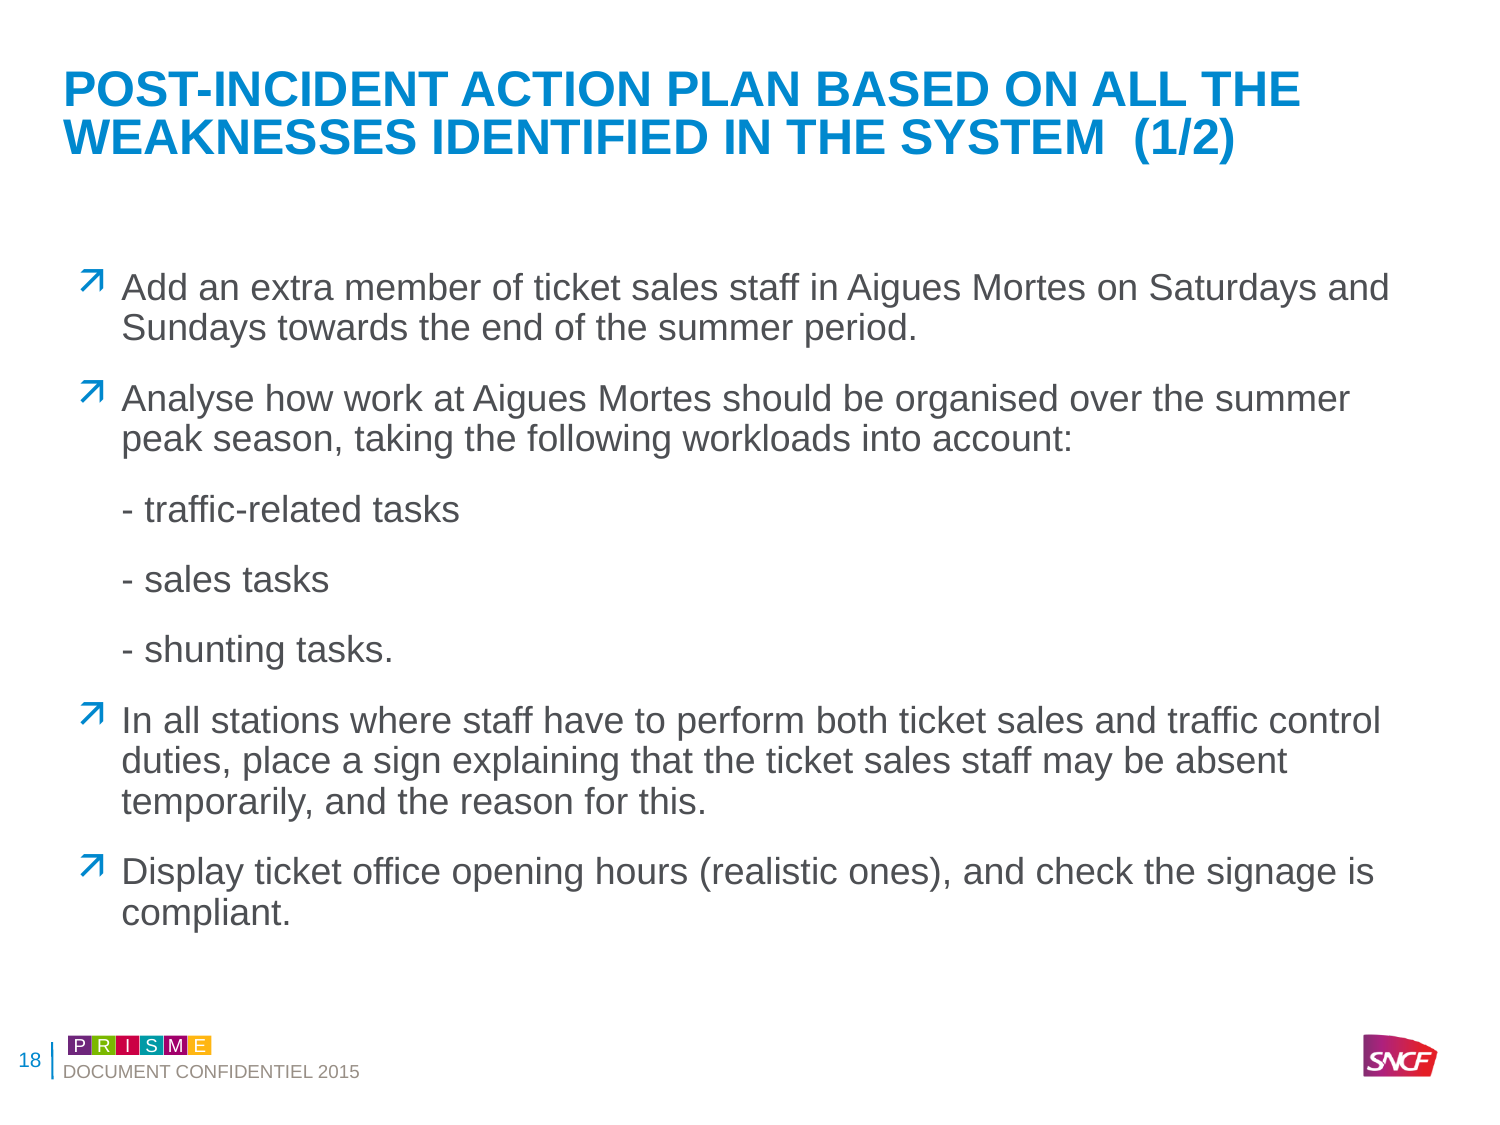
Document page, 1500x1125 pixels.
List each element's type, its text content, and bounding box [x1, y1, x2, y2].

list Add an extra member of ticket sales staff in Aigues Mortes on Saturdays and Sundays towards the end of the summer period. Analyse how work at Aigues Mortes should be organised over the summer peak season, taking the following workloads into account: - traffic-related tasks - sales tasks - shunting tasks. In all stations where staff have to perform both ticket sales and traffic control duties, place a sign explaining that the ticket sales staff may be absent temporarily, and the reason for this. Display ticket office opening hours (realistic ones), and check the signage is compliant. [62, 185, 1436, 1038]
picture [1324, 992, 1476, 1118]
title Post-incident action plan based on all the weaknesses identified in the system (1/2) [63, 68, 1437, 161]
